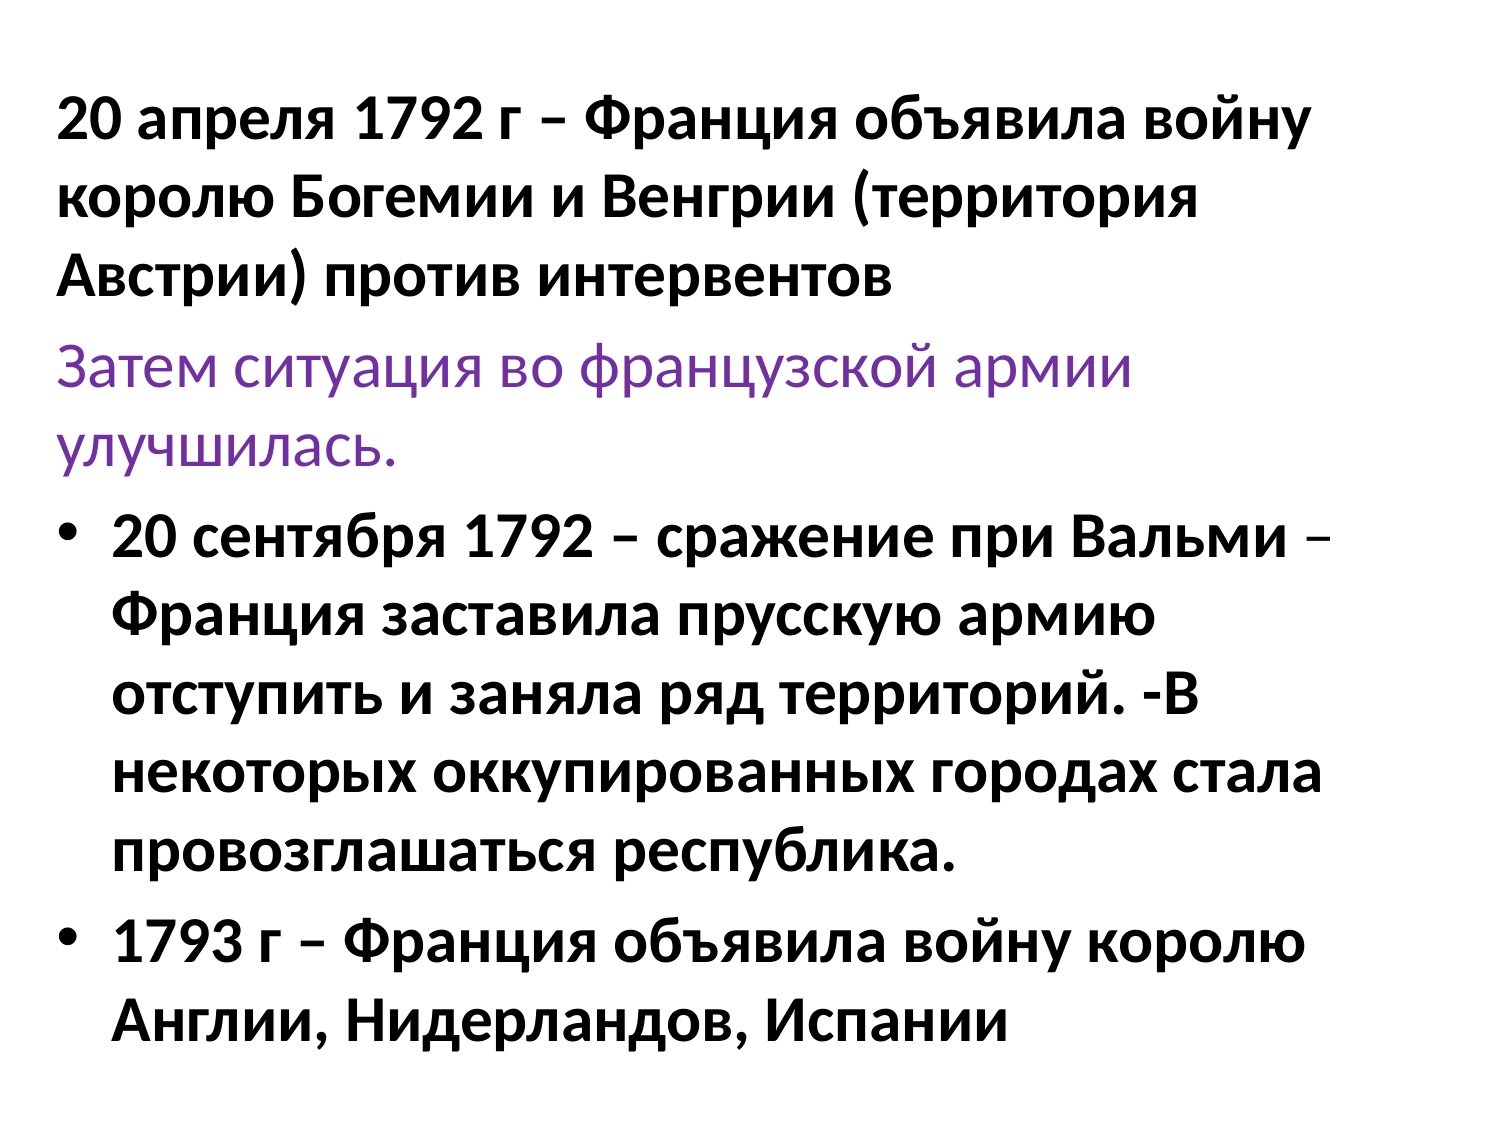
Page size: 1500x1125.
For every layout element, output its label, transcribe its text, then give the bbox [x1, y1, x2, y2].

list 20 апреля 1792 г – Франция объявила войну королю Богемии и Венгрии (территория Австрии) против интервентов Затем ситуация во французской армии улучшилась. 20 сентября 1792 – сражение при Вальми – Франция заставила прусскую армию отступить и заняла ряд территорий. -В некоторых оккупированных городах стала провозглашаться республика. 1793 г – Франция объявила войну королю Англии, Нидерландов, Испании [41, 66, 1425, 1071]
